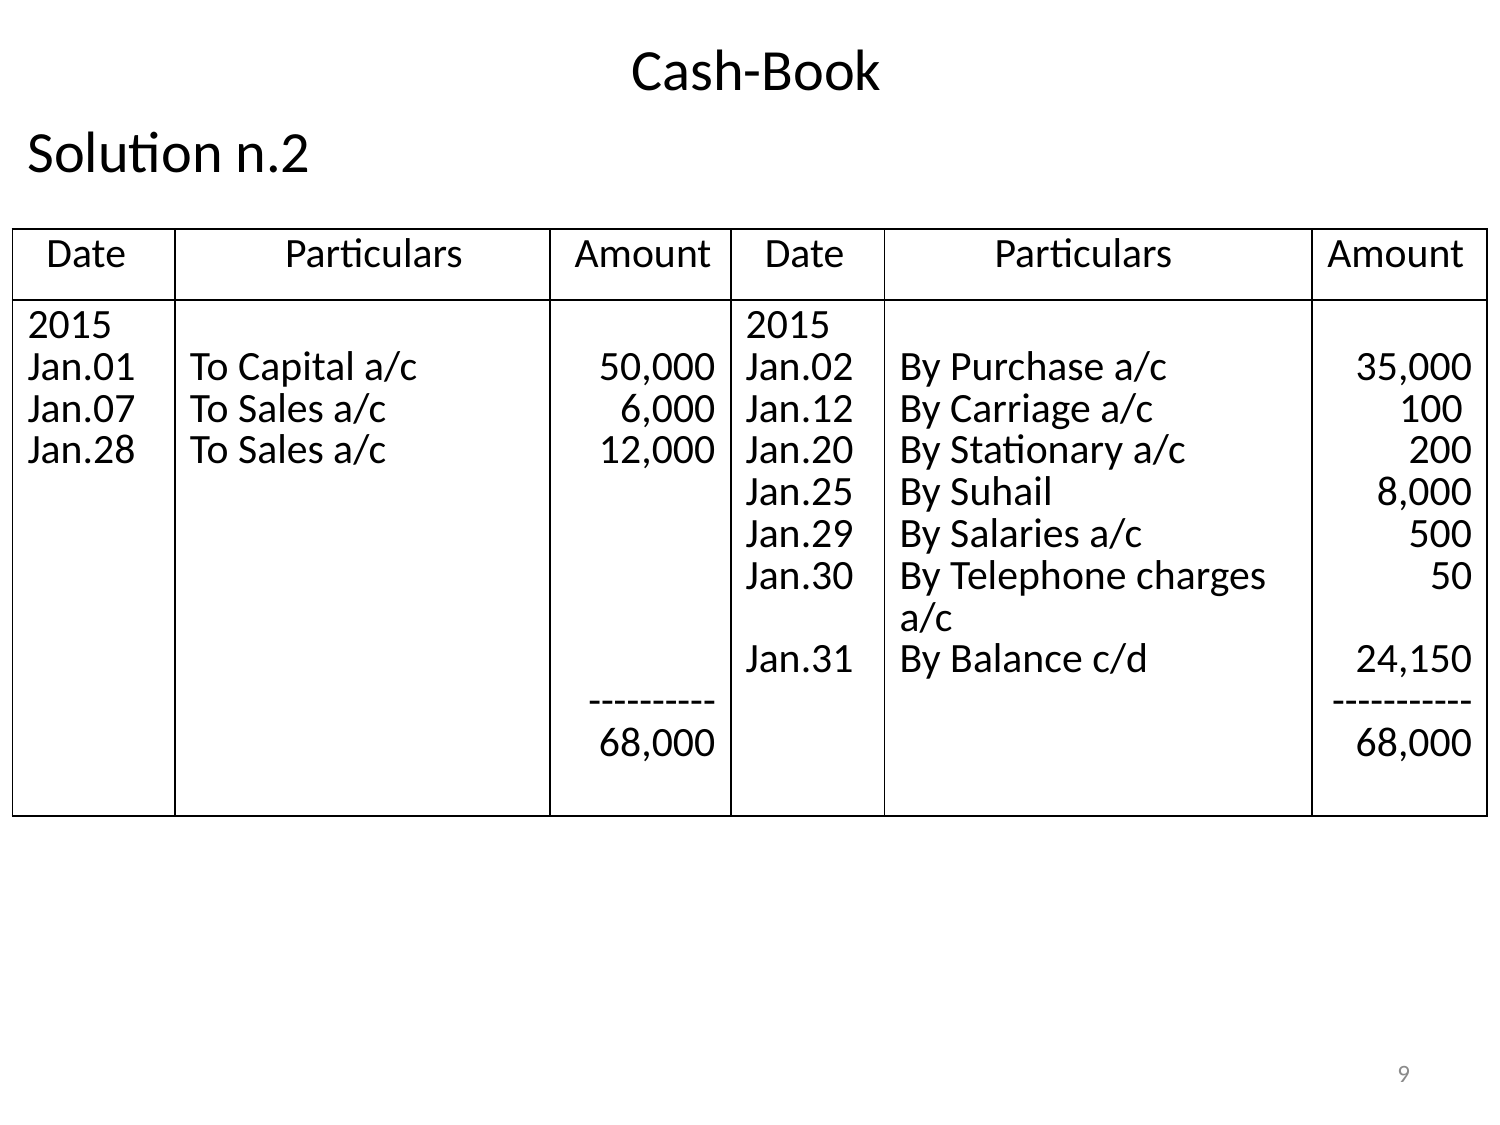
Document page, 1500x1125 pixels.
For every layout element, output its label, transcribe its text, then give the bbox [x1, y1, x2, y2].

table_header Particulars [885, 230, 1311, 299]
table_header Particulars [176, 230, 549, 299]
table_header Amount [551, 230, 730, 299]
list Cash-Book Solution n.2 [12, 24, 1500, 1088]
table_header Date [13, 230, 174, 299]
table_cell By Purchase a/c By Carriage a/c By Stationary a/c By Suhail By Salaries a/c By Telephone charges a/c By Balance c/d [885, 301, 1311, 815]
table_cell 50,000 6,000 12,000 ---------- 68,000 [551, 301, 730, 815]
table_cell 2015 Jan.01 Jan.07 Jan.28 [13, 301, 174, 815]
table_cell 35,000 100 200 8,000 500 50 24,150 ----------- 68,000 [1313, 301, 1486, 815]
table_header Amount [1313, 230, 1486, 299]
slide_number 9 [1074, 1042, 1425, 1103]
table_cell 2015 Jan.02 Jan.12 Jan.20 Jan.25 Jan.29 Jan.30 Jan.31 [732, 301, 884, 815]
table_cell To Capital a/c To Sales a/c To Sales a/c [176, 301, 549, 815]
table_header Date [732, 230, 884, 299]
